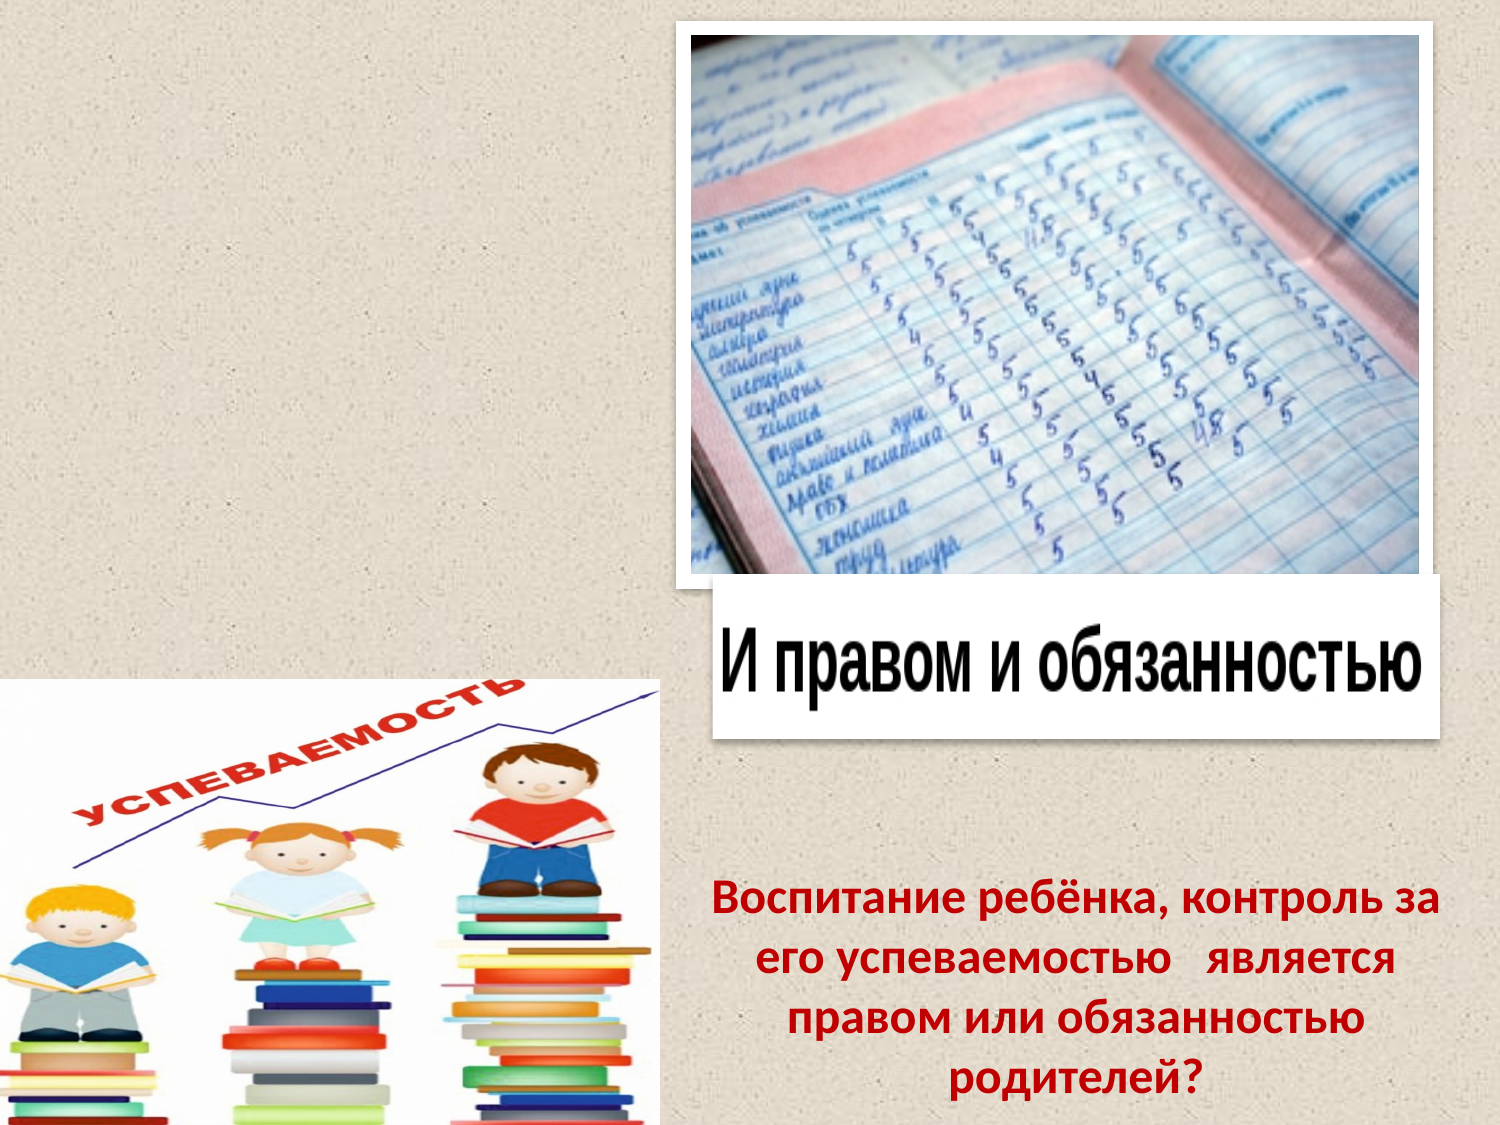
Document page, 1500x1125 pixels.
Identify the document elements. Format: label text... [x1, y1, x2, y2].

picture [0, 0, 1500, 1125]
text_box Воспитание ребёнка, контроль за его успеваемостью является правом или обязанностью родителей? [686, 856, 1467, 1111]
